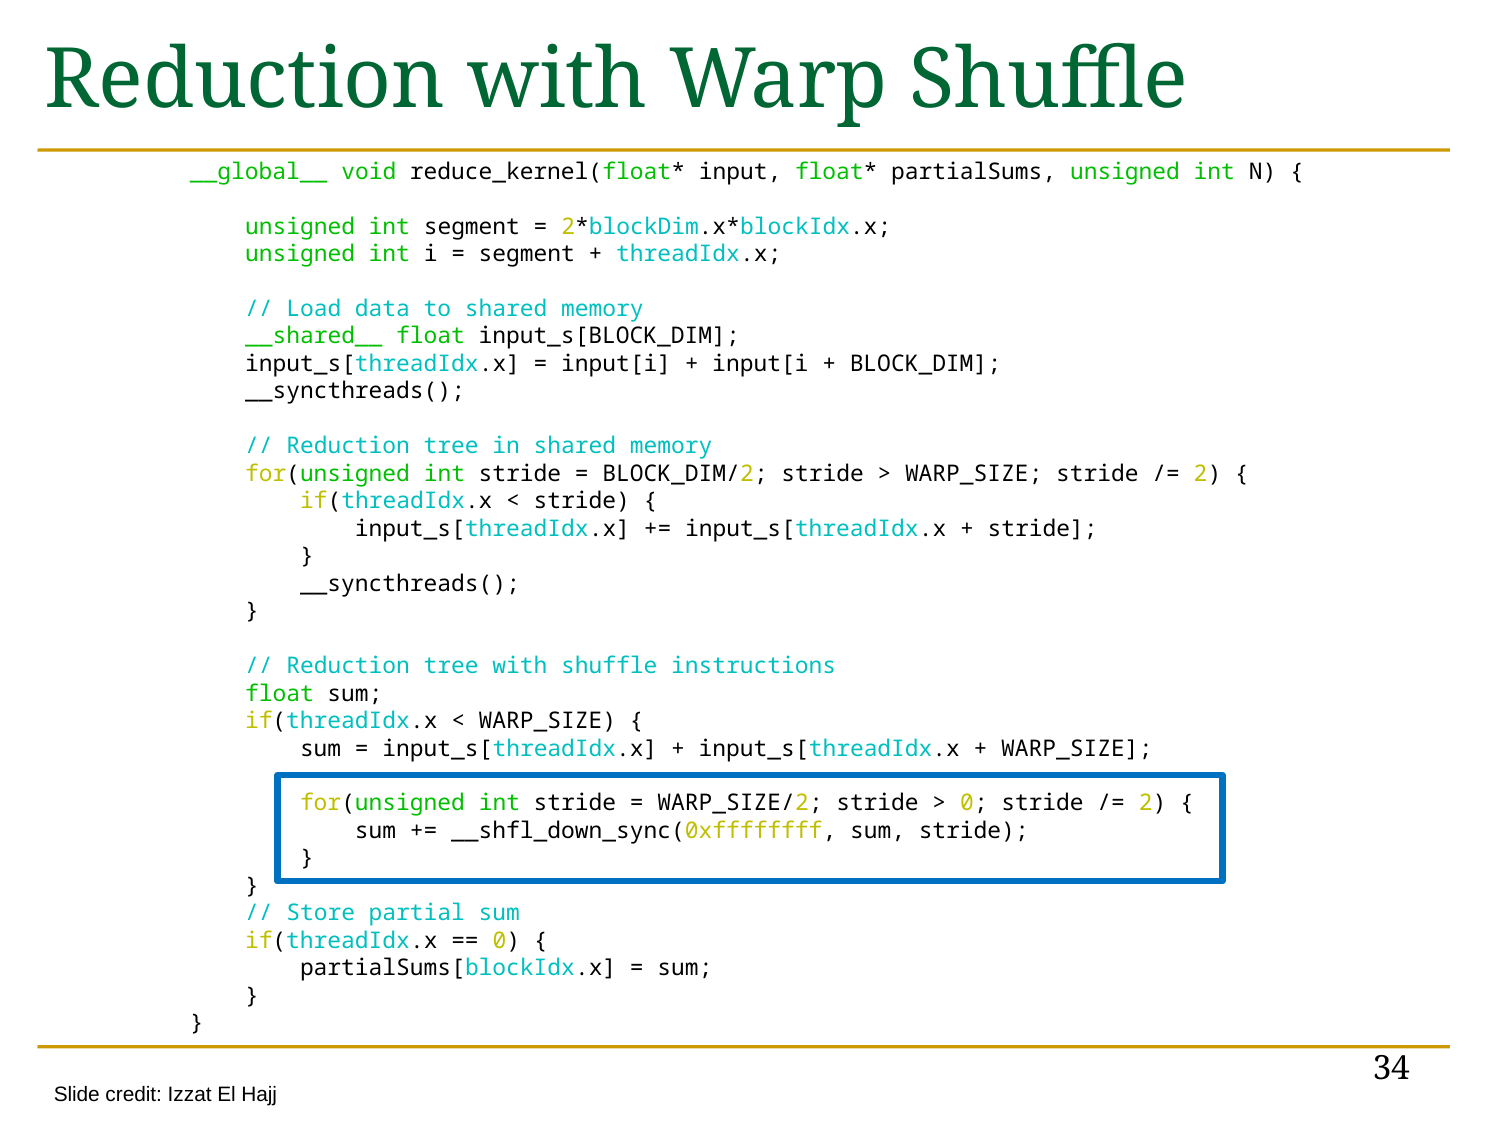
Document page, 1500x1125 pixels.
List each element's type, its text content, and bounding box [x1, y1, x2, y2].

text_box [275, 773, 1224, 883]
title Reduction with Warp Shuffle [29, 0, 1349, 150]
text_box __global__ void reduce_kernel(float* input, float* partialSums, unsigned int N) { unsigned int segment = 2*blockDim.x*blockIdx.x; unsigned int i = segment + threadIdx.x; // Load data to shared memory __shared__ float input_s[BLOCK_DIM]; input_s[threadIdx.x] = input[i] + input[i + BLOCK_DIM]; __syncthreads(); // Reduction tree in shared memory for(unsigned int stride = BLOCK_DIM/2; stride > WARP_SIZE; stride /= 2) { if(threadIdx.x < stride) { input_s[threadIdx.x] += input_s[threadIdx.x + stride]; } __syncthreads(); } // Reduction tree with shuffle instructions float sum; if(threadIdx.x < WARP_SIZE) { sum = input_s[threadIdx.x] + input_s[threadIdx.x + WARP_SIZE]; for(unsigned int stride = WARP_SIZE/2; stride > 0; stride /= 2) { sum += __shfl_down_sync(0xffffffff, sum, stride); } } // Store partial sum if(threadIdx.x == 0) { partialSums[blockIdx.x] = sum; } } [175, 148, 1325, 1043]
text_box Slide credit: Izzat El Hajj [39, 1073, 292, 1113]
slide_number 34 [1074, 1023, 1426, 1100]
